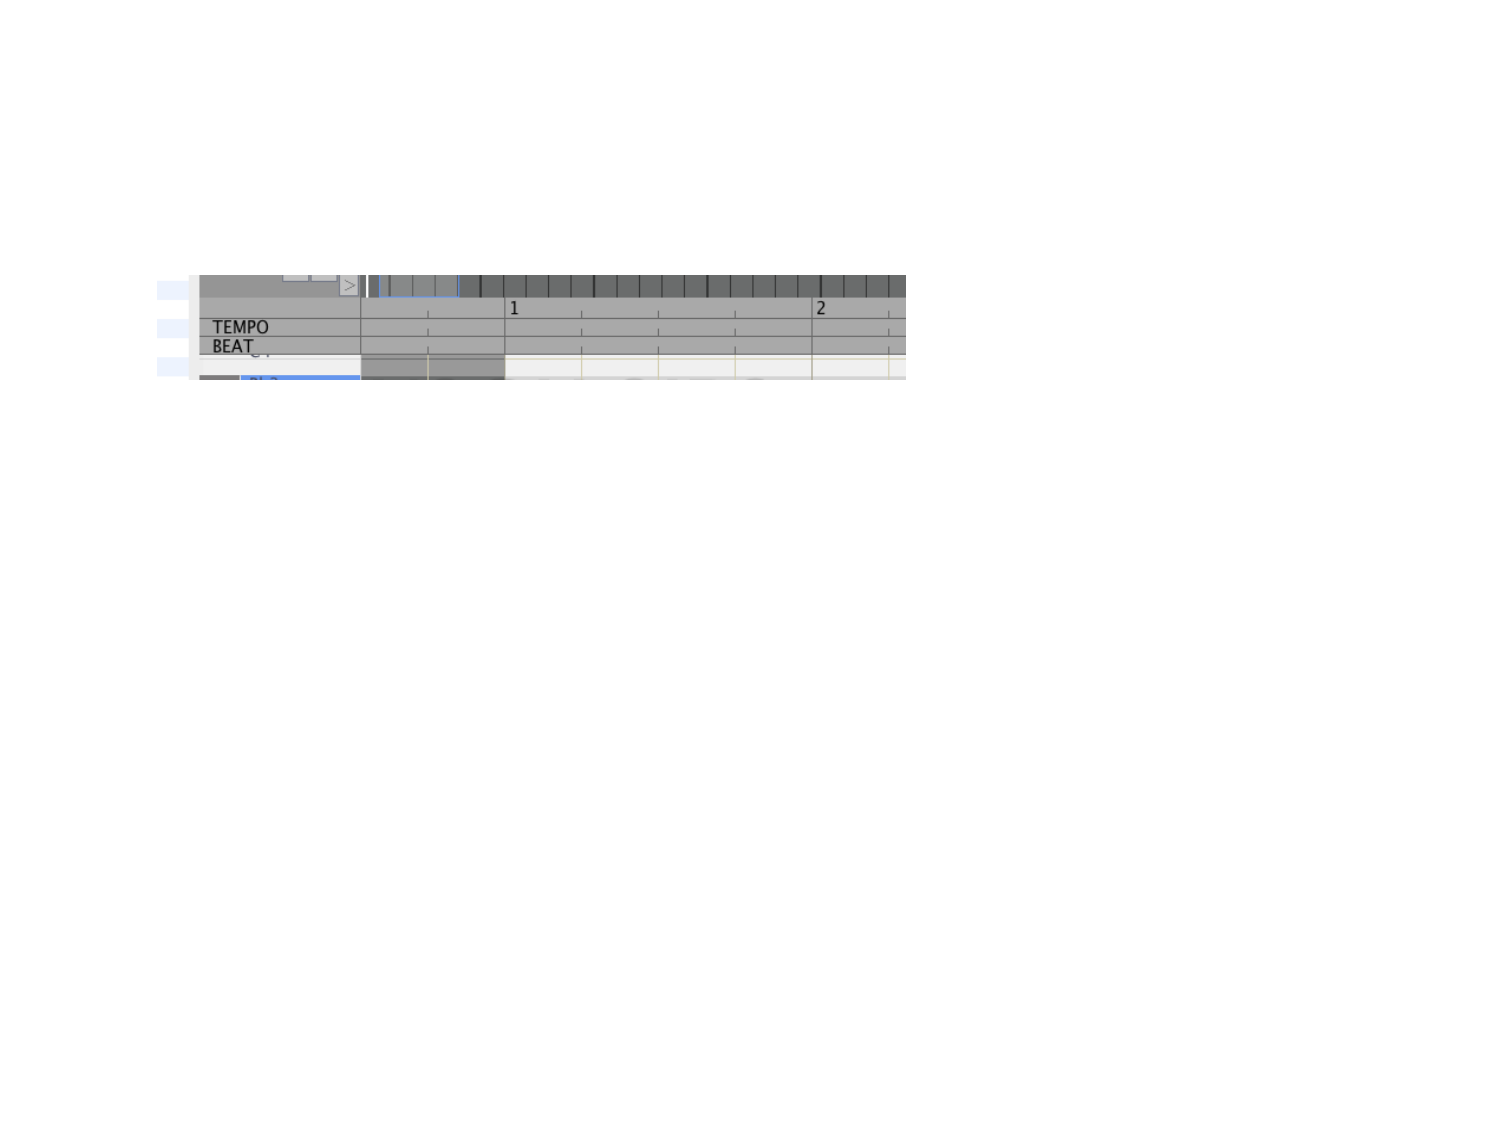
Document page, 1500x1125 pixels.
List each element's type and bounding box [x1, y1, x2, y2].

picture [157, 274, 906, 380]
